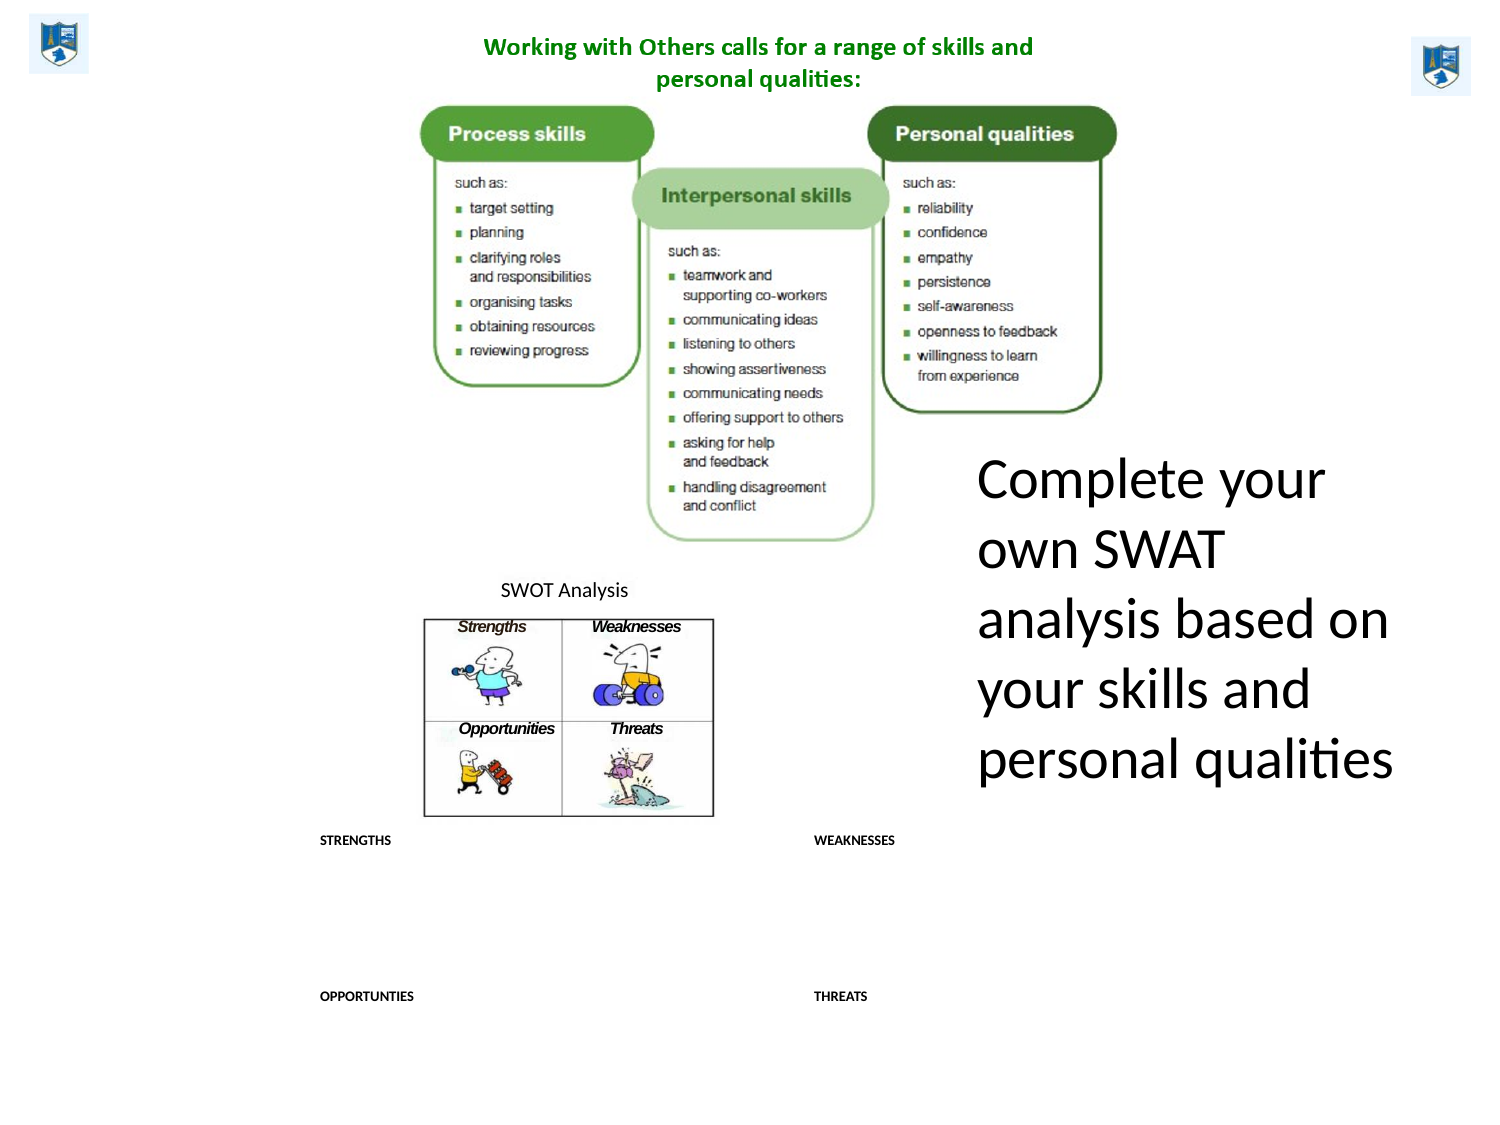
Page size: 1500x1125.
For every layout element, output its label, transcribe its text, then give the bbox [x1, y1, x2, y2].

table_header STRENGTHS [301, 834, 591, 926]
text_box Complete your own SWAT analysis based on your skills and personal qualities [962, 433, 1429, 798]
table_cell THREATS [591, 926, 1104, 1070]
picture [1411, 36, 1471, 97]
table_header WEAKNESSES [591, 834, 1104, 926]
picture [385, 5, 1123, 826]
table_cell OPPORTUNTIES [301, 926, 591, 1070]
picture [29, 12, 89, 74]
